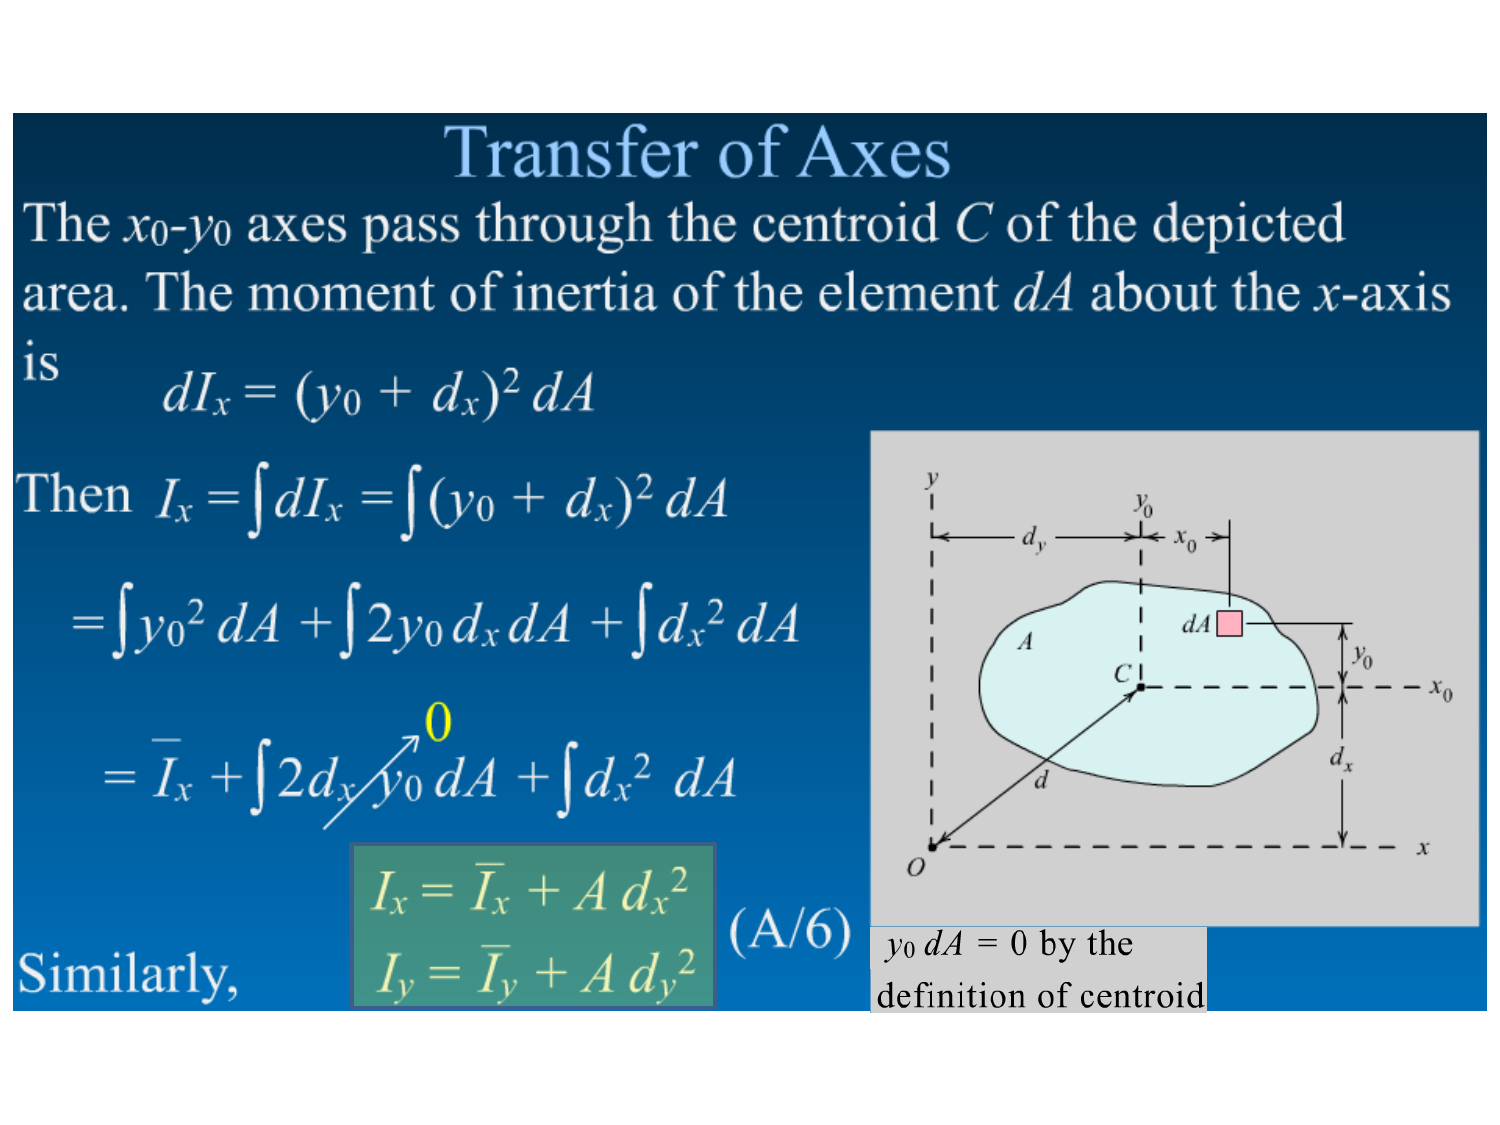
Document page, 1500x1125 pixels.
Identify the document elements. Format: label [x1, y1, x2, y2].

picture [12, 113, 1487, 1014]
